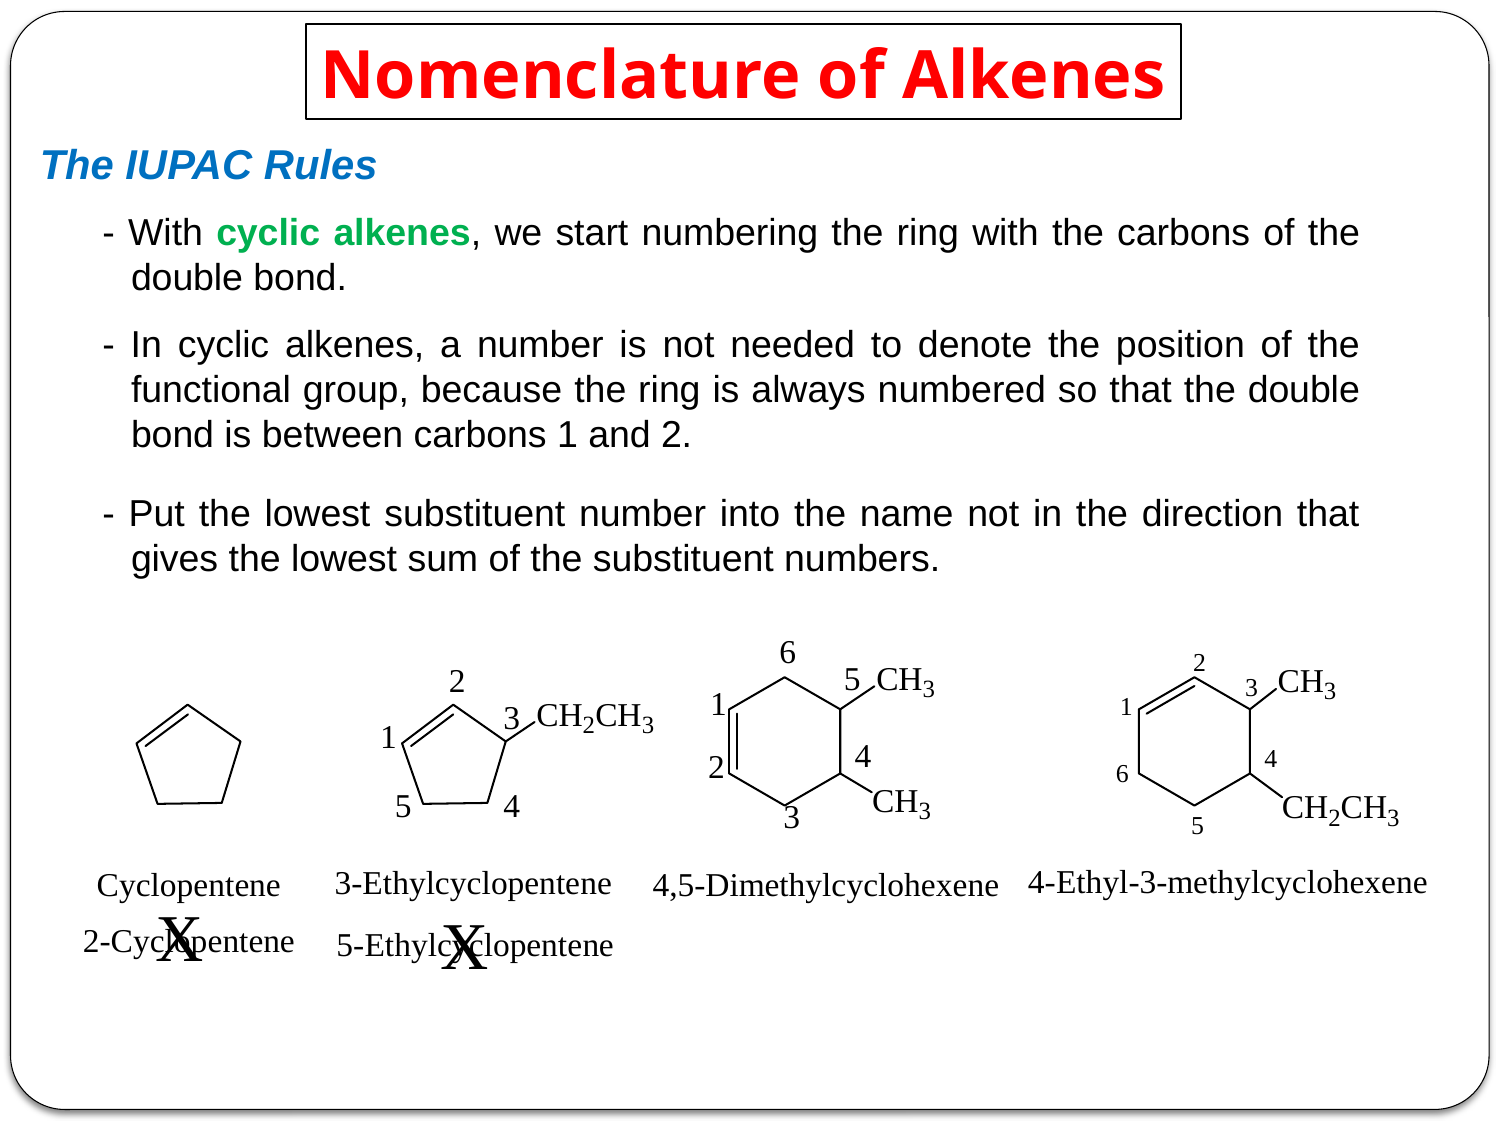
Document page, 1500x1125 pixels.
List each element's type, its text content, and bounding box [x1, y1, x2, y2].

text_box - In cyclic alkenes, a number is not needed to denote the position of the functional group, because the ring is always numbered so that the double bond is between carbons 1 and 2. [87, 312, 1375, 463]
text_box - Put the lowest substituent number into the name not in the direction that gives the lowest sum of the substituent numbers. [87, 481, 1375, 587]
text_box - With cyclic alkenes, we start numbering the ring with the carbons of the double bond. [87, 201, 1375, 306]
text_box Nomenclature of Alkenes [305, 23, 1182, 120]
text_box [82, 637, 1428, 985]
text_box The IUPAC Rules [24, 130, 450, 196]
